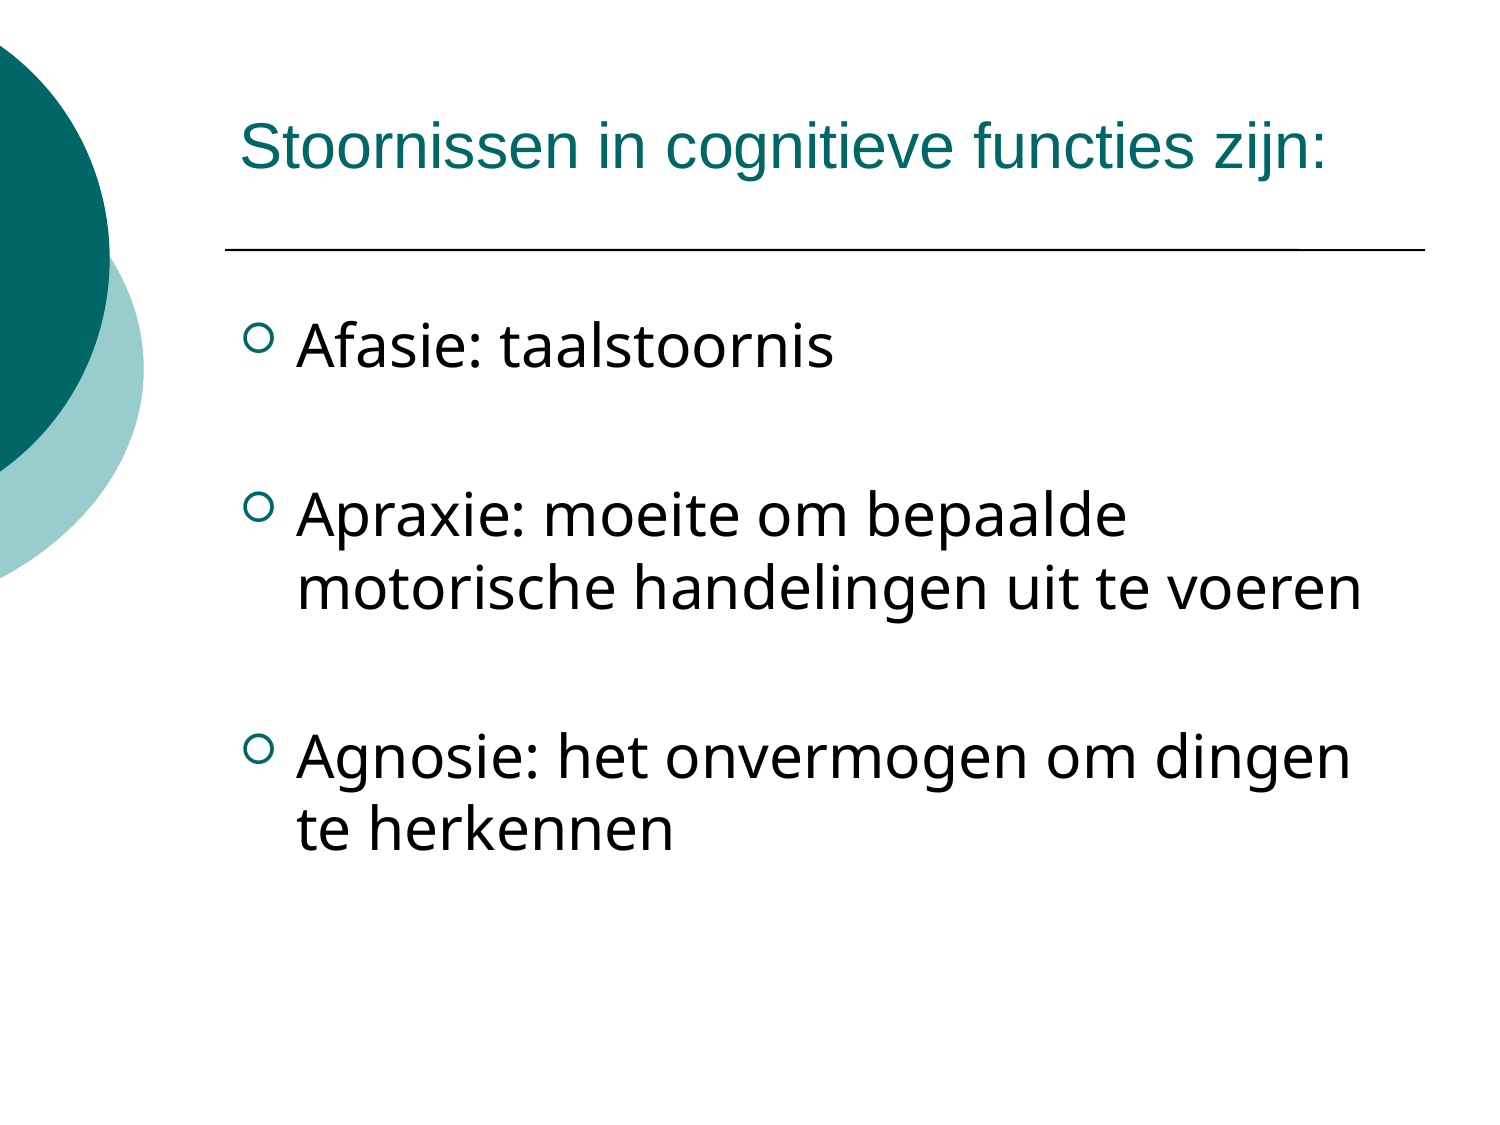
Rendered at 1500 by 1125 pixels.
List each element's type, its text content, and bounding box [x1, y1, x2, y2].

list Afasie: taalstoornis Apraxie: moeite om bepaalde motorische handelingen uit te voeren Agnosie: het onvermogen om dingen te herkennen [224, 299, 1425, 975]
title Stoornissen in cognitieve functies zijn: [224, 49, 1425, 238]
